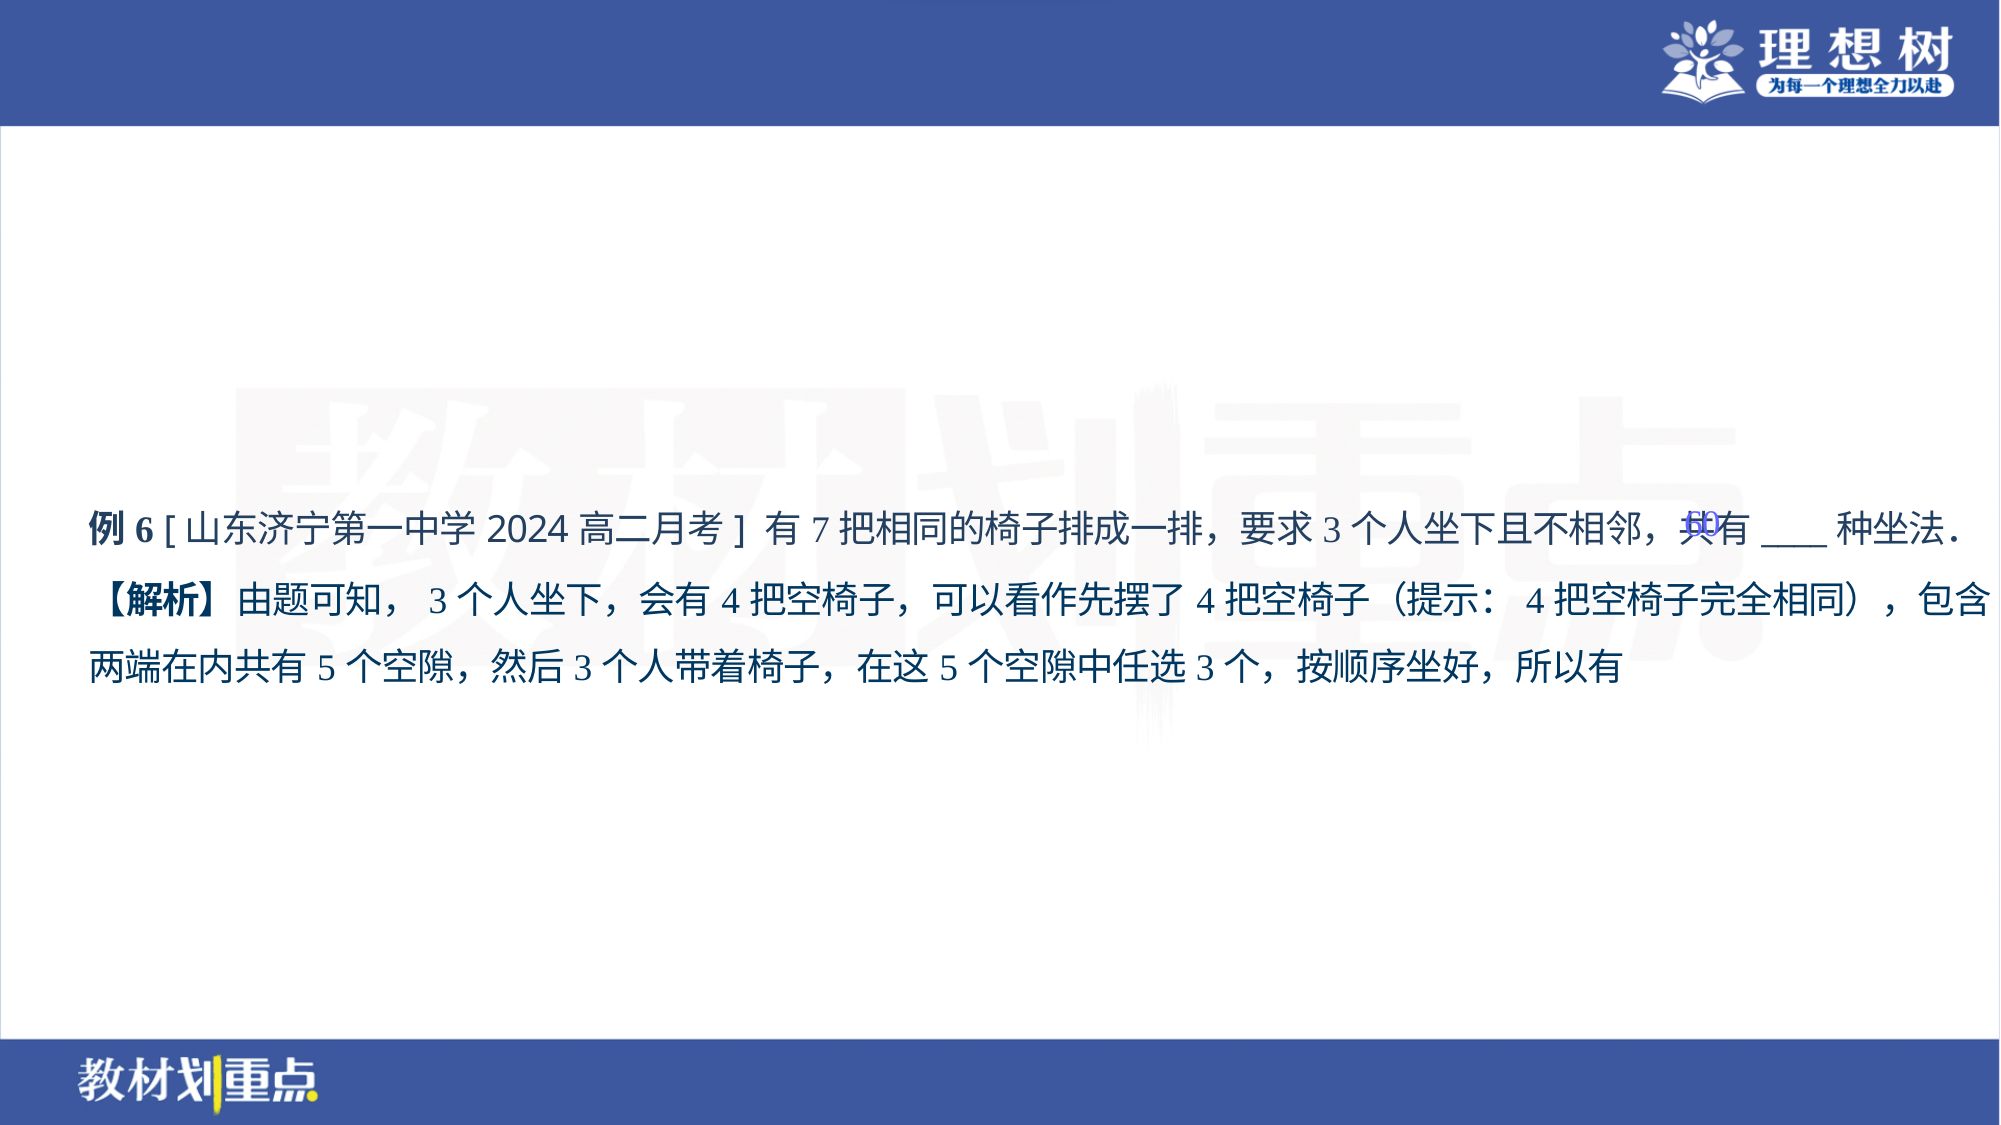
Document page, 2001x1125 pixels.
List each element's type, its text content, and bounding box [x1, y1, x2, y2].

text_box 例6 [山东济宁第一中学2024高二月考] 有7把相同的椅子排成一排，要求3个人坐下且不相邻，共有____种坐法． [88, 483, 1911, 543]
picture [0, 0, 2000, 1125]
text_box 60 [1671, 476, 1734, 537]
